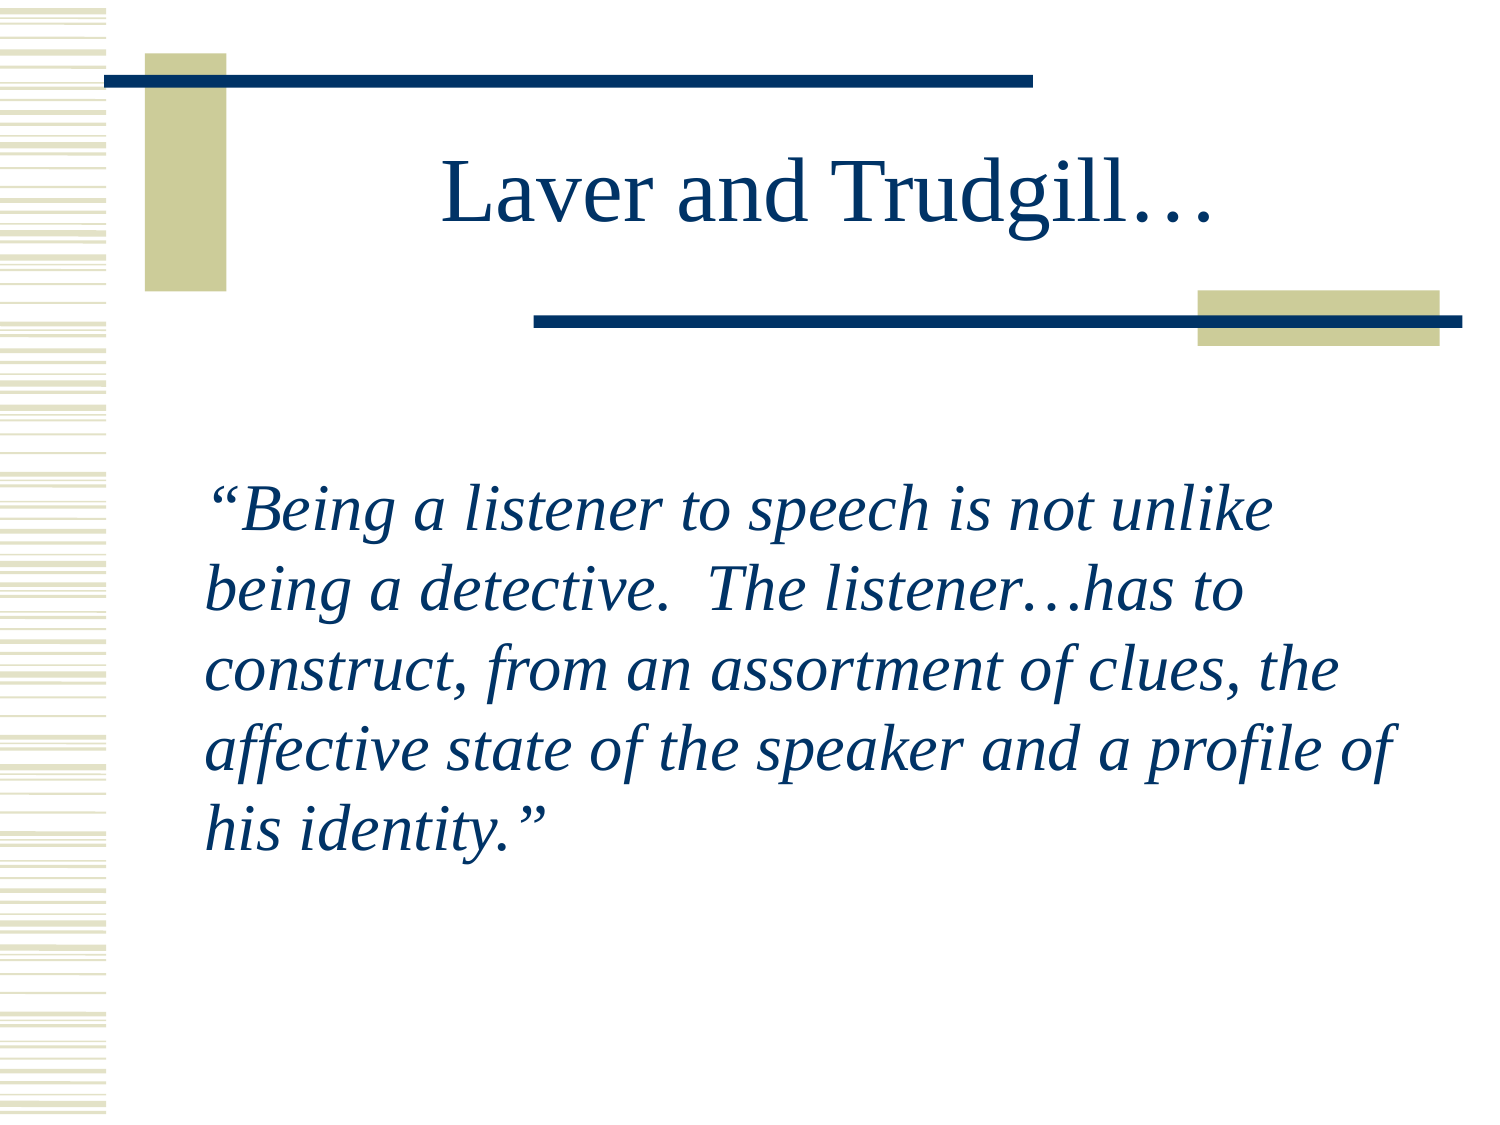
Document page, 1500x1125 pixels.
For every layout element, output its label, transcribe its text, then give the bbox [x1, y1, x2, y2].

title Laver and Trudgill… [224, 99, 1436, 288]
list “Being a listener to speech is not unlike being a detective. The listener…has to construct, from an assortment of clues, the affective state of the speaker and a profile of his identity.” [132, 363, 1439, 1001]
